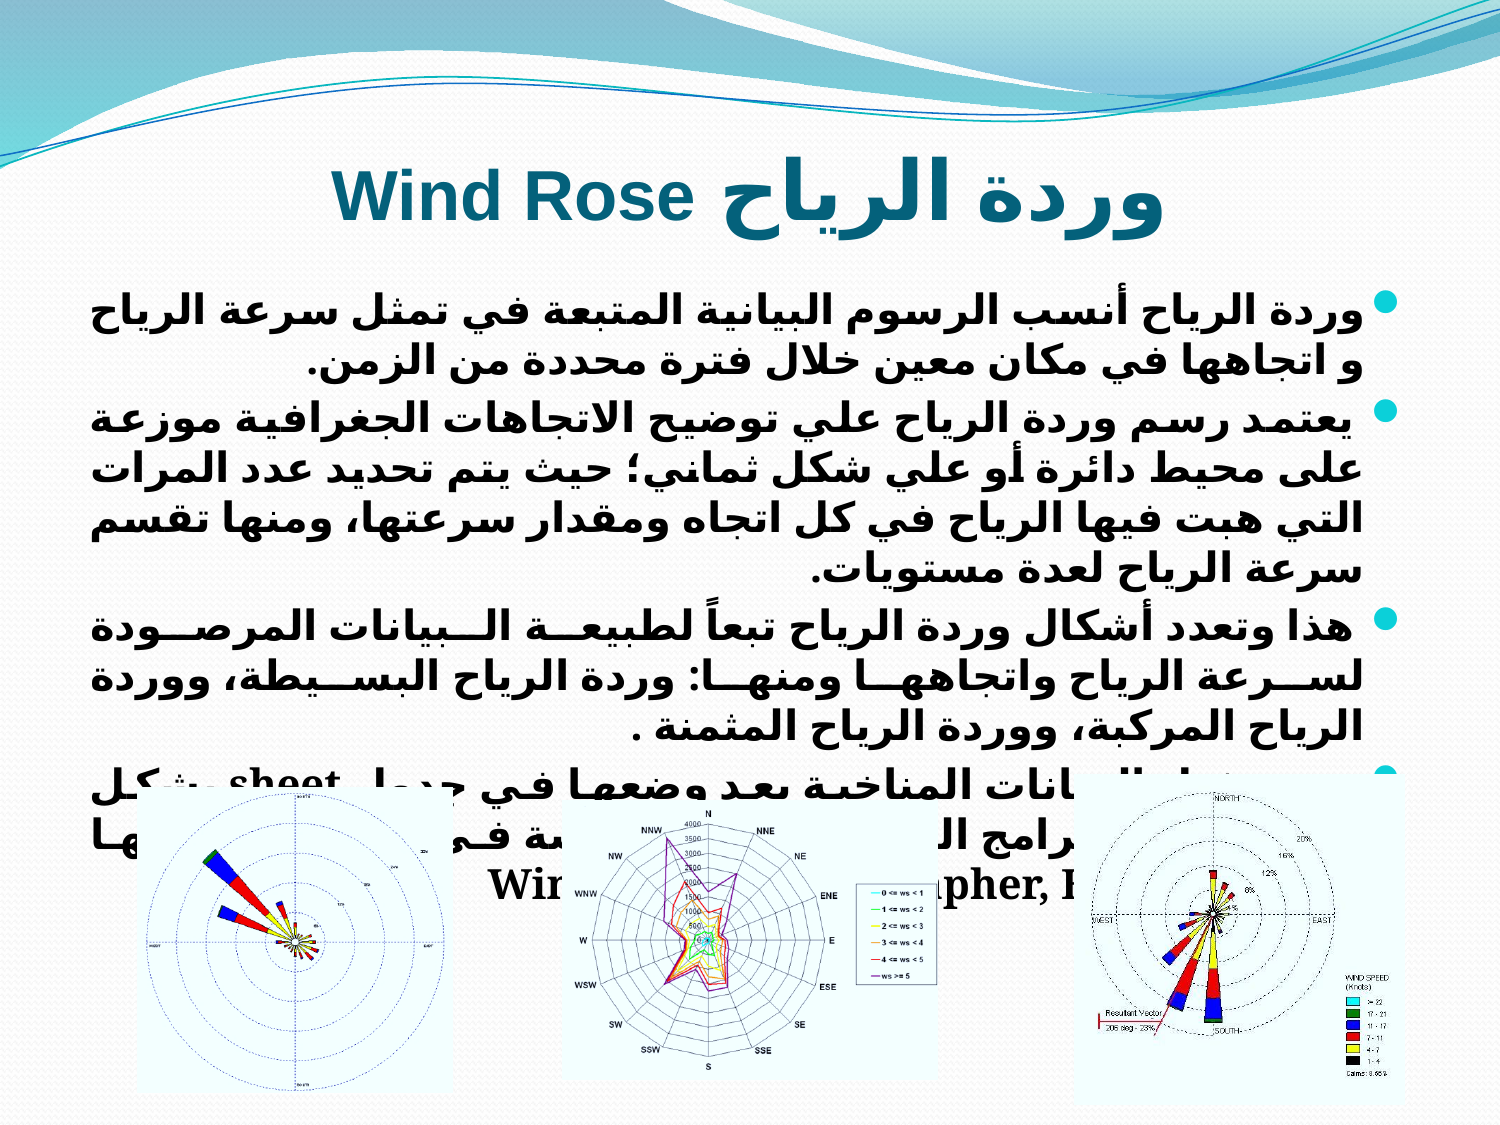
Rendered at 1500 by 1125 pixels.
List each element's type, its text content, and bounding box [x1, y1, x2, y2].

list وردة الرياح أنسب الرسوم البيانية المتبعة في تمثل سرعة الرياح و اتجاهها في مكان معين خلال فترة محددة من الزمن. يعتمد رسم وردة الرياح علي توضيح الاتجاهات الجغرافية موزعة على محيط دائرة أو علي شكل ثماني؛ حيث يتم تحديد عدد المرات التي هبت فيها الرياح في كل اتجاه ومقدار سرعتها، ومنها تقسم سرعة الرياح لعدة مستويات. هذا وتعدد أشكال وردة الرياح تبعاً لطبيعة البيانات المرصودة لسرعة الرياح واتجاهها ومنها: وردة الرياح البسيطة، ووردة الرياح المركبة، ووردة الرياح المثمنة . يتم تمثيل البيانات المناخية بعد وضعها في جدول sheet بشكل صحيح تبعاً للبرامج التطبيقية المتخصصة في هذا المجال منها Wind Rose, Windographer, Hydrognomon [75, 275, 1425, 1080]
picture [1074, 774, 1406, 1106]
picture [562, 799, 938, 1081]
title وردة الرياح Wind Rose [75, 115, 1425, 238]
picture [137, 787, 453, 1093]
